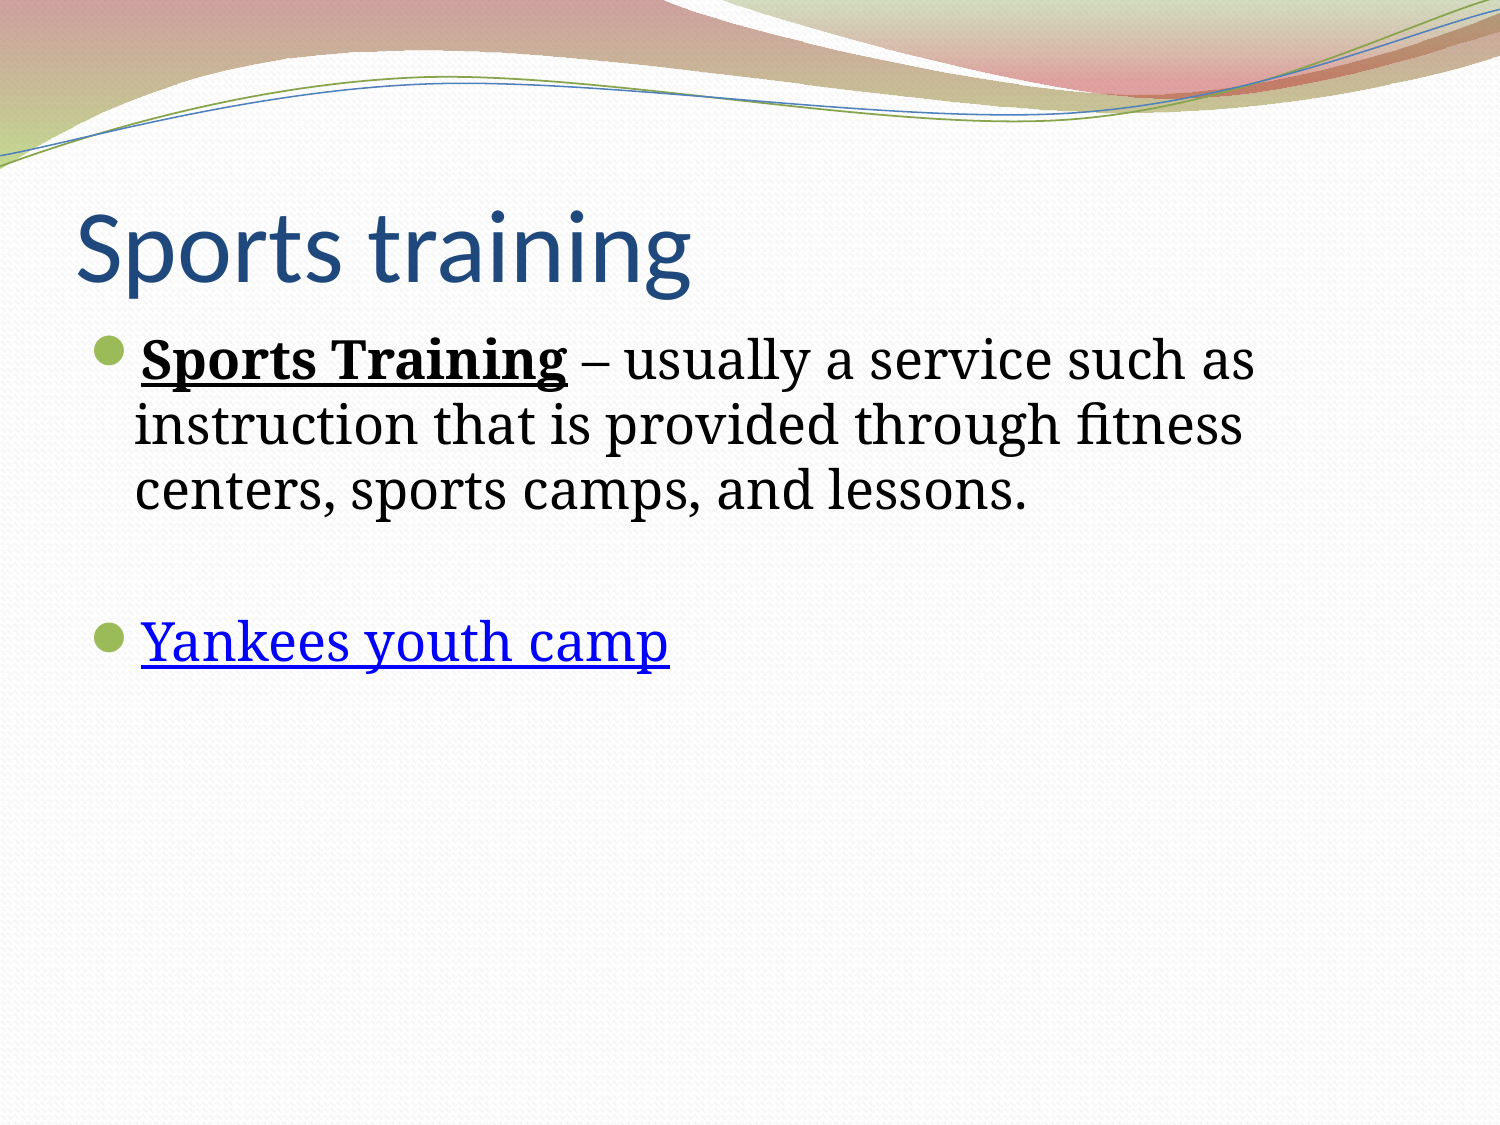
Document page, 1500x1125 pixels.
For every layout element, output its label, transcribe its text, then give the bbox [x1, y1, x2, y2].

list Sports Training – usually a service such as instruction that is provided through fitness centers, sports camps, and lessons. Yankees youth camp [75, 317, 1425, 775]
title Sports training [75, 115, 1425, 303]
